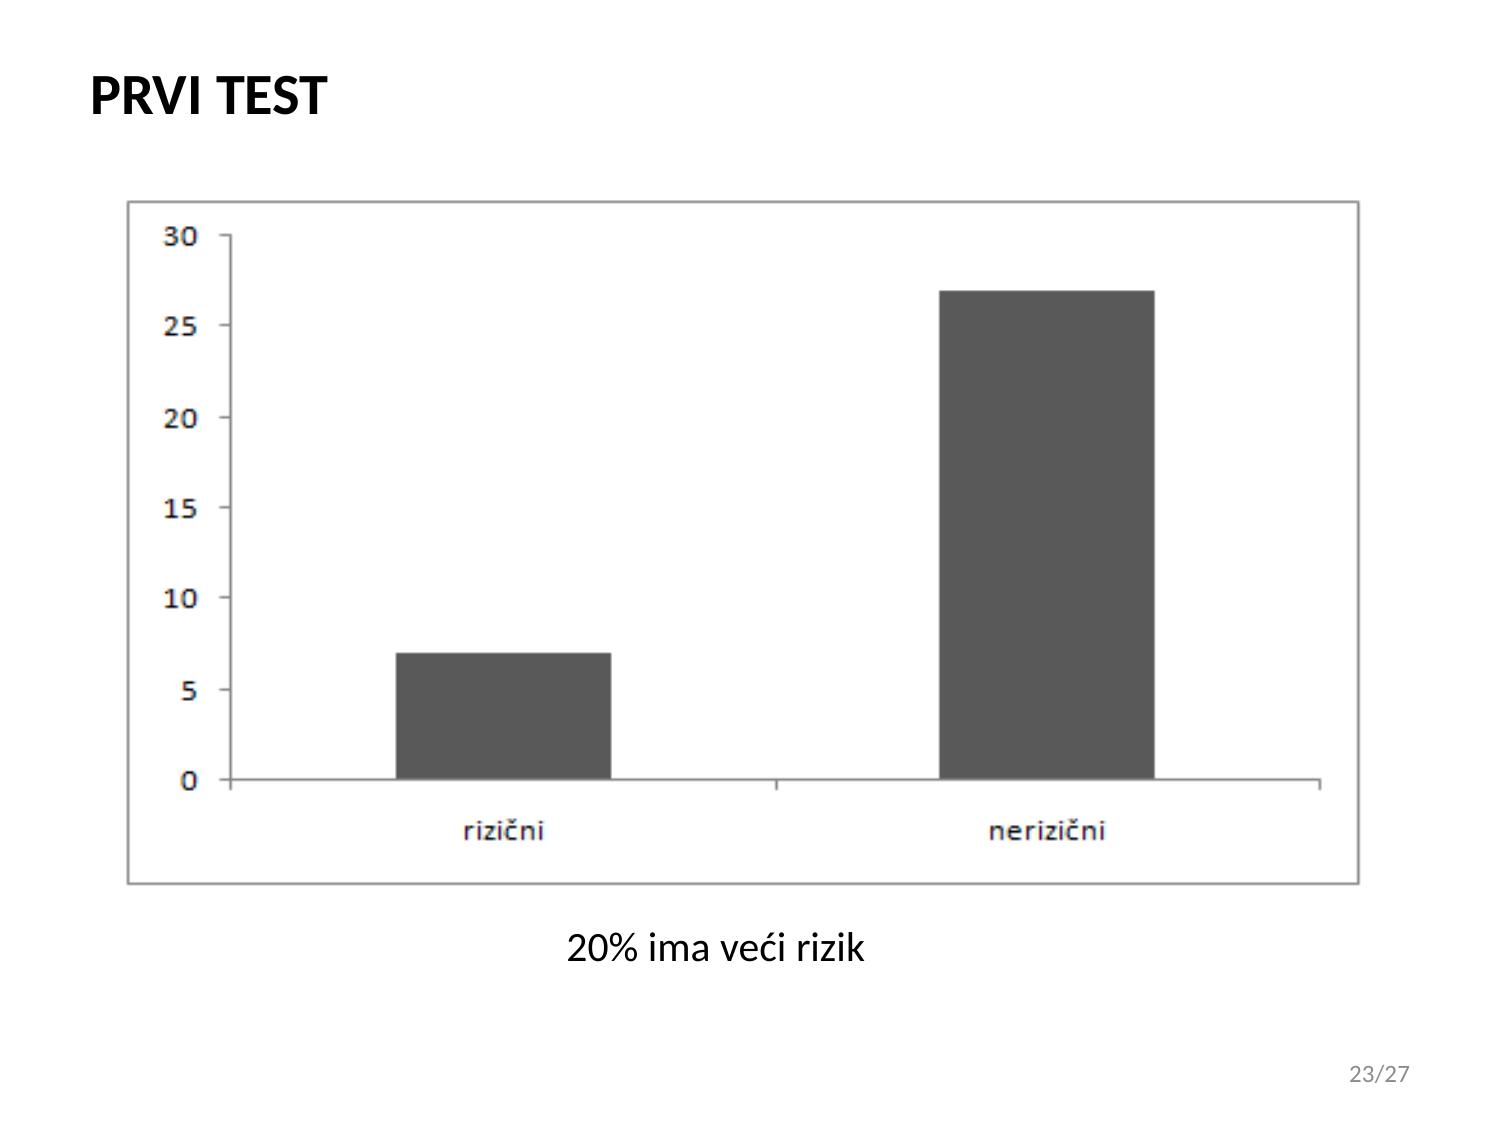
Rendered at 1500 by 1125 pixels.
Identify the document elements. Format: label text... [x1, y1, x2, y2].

picture [124, 199, 1363, 888]
title PRVI TEST [75, 45, 1425, 138]
text_box 20% ima veći rizik [551, 912, 881, 978]
slide_number 23/27 [1074, 1042, 1425, 1103]
